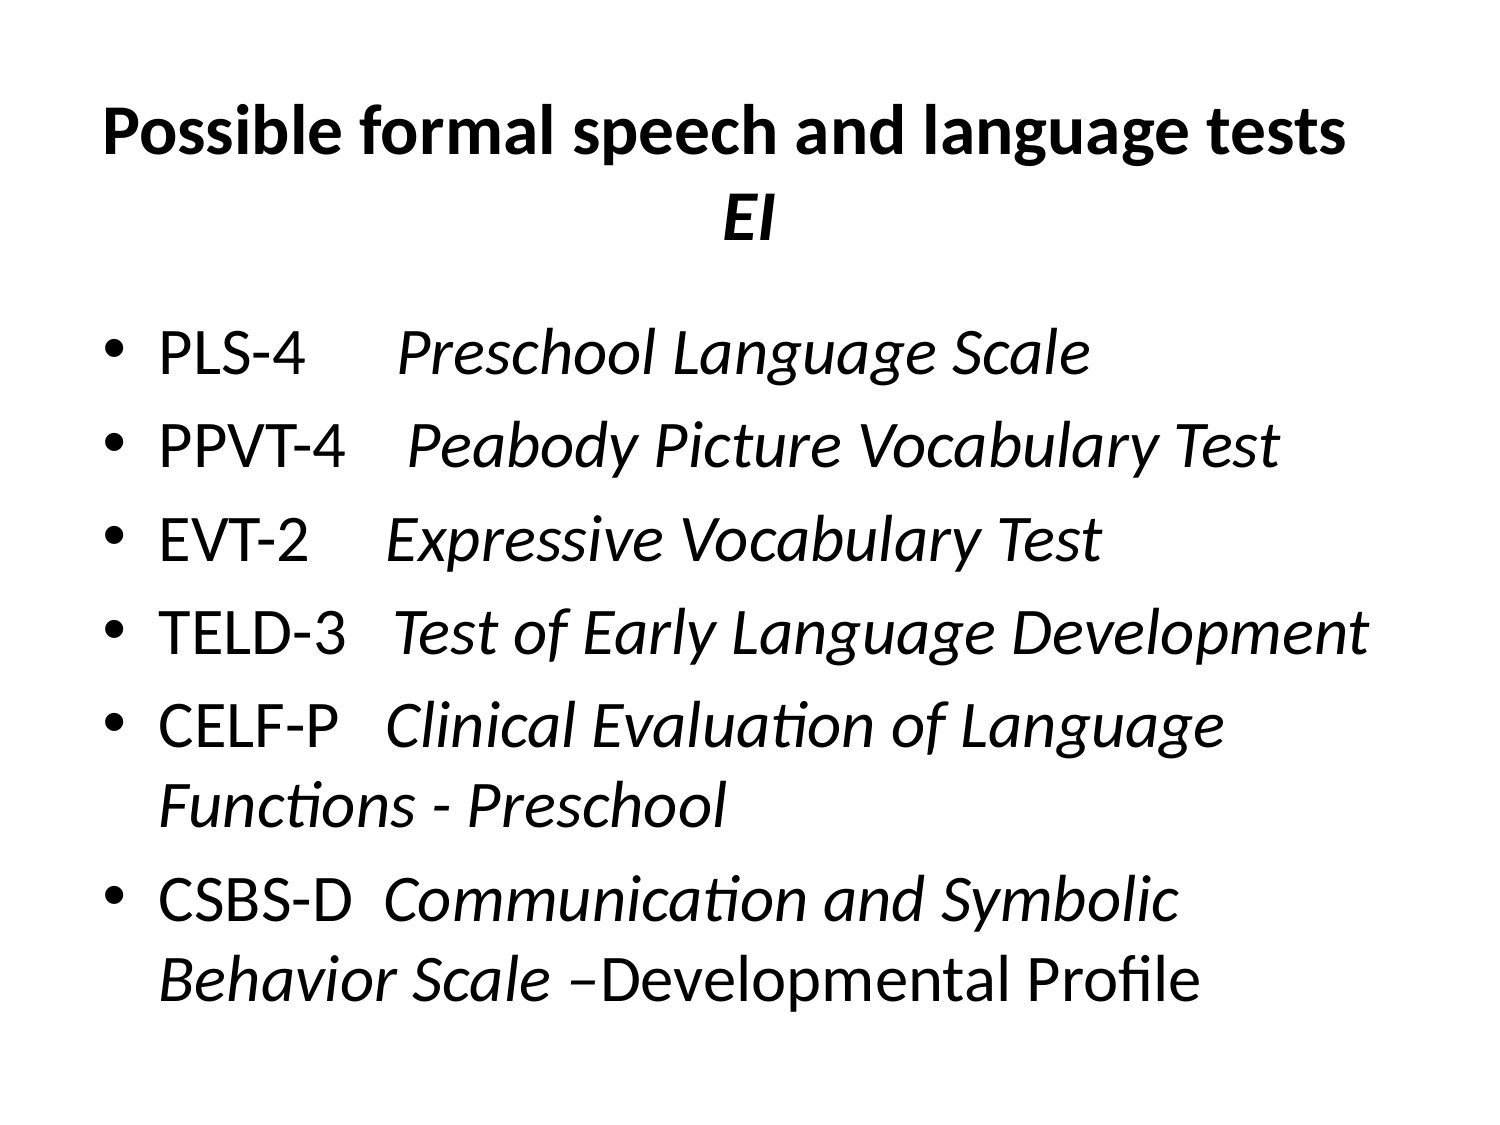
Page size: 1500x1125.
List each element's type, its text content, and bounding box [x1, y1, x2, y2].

list PLS-4 Preschool Language Scale PPVT-4 Peabody Picture Vocabulary Test EVT-2 Expressive Vocabulary Test TELD-3 Test of Early Language Development CELF-P Clinical Evaluation of Language Functions - Preschool CSBS-D Communication and Symbolic Behavior Scale –Developmental Profile [87, 299, 1438, 1075]
title Possible formal speech and language tests EI [75, 37, 1425, 300]
